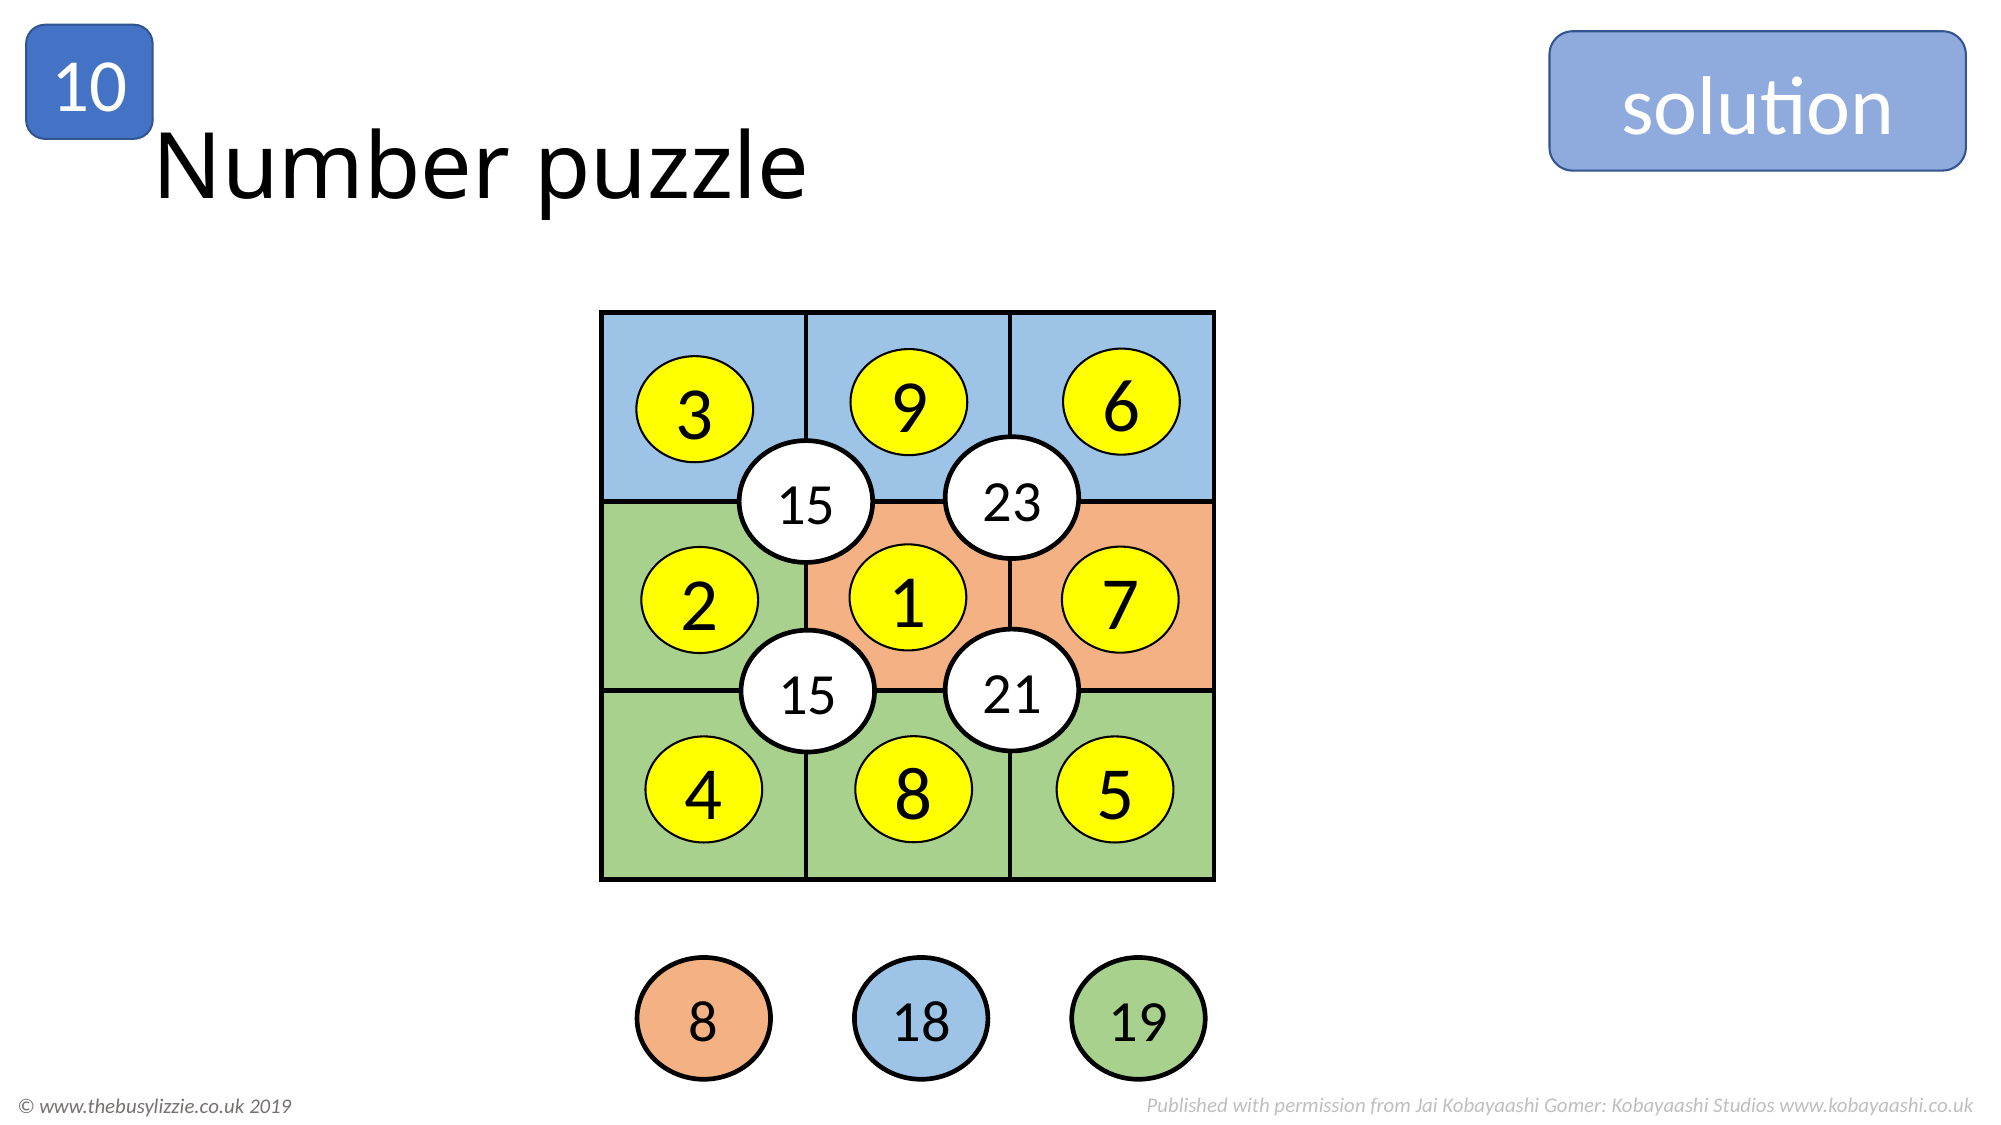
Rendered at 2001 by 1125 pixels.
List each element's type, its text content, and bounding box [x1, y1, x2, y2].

text_box Published with permission from Jai Kobayaashi Gomer: Kobayaashi Studios www.kobayaashi.co.uk [1131, 1084, 2000, 1125]
text_box 10 [25, 23, 154, 140]
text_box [601, 312, 1215, 1080]
title Number puzzle [137, 59, 1863, 278]
text_box solution [1548, 30, 1967, 172]
text_box © www.thebusylizzie.co.uk 2019 [2, 1085, 307, 1125]
